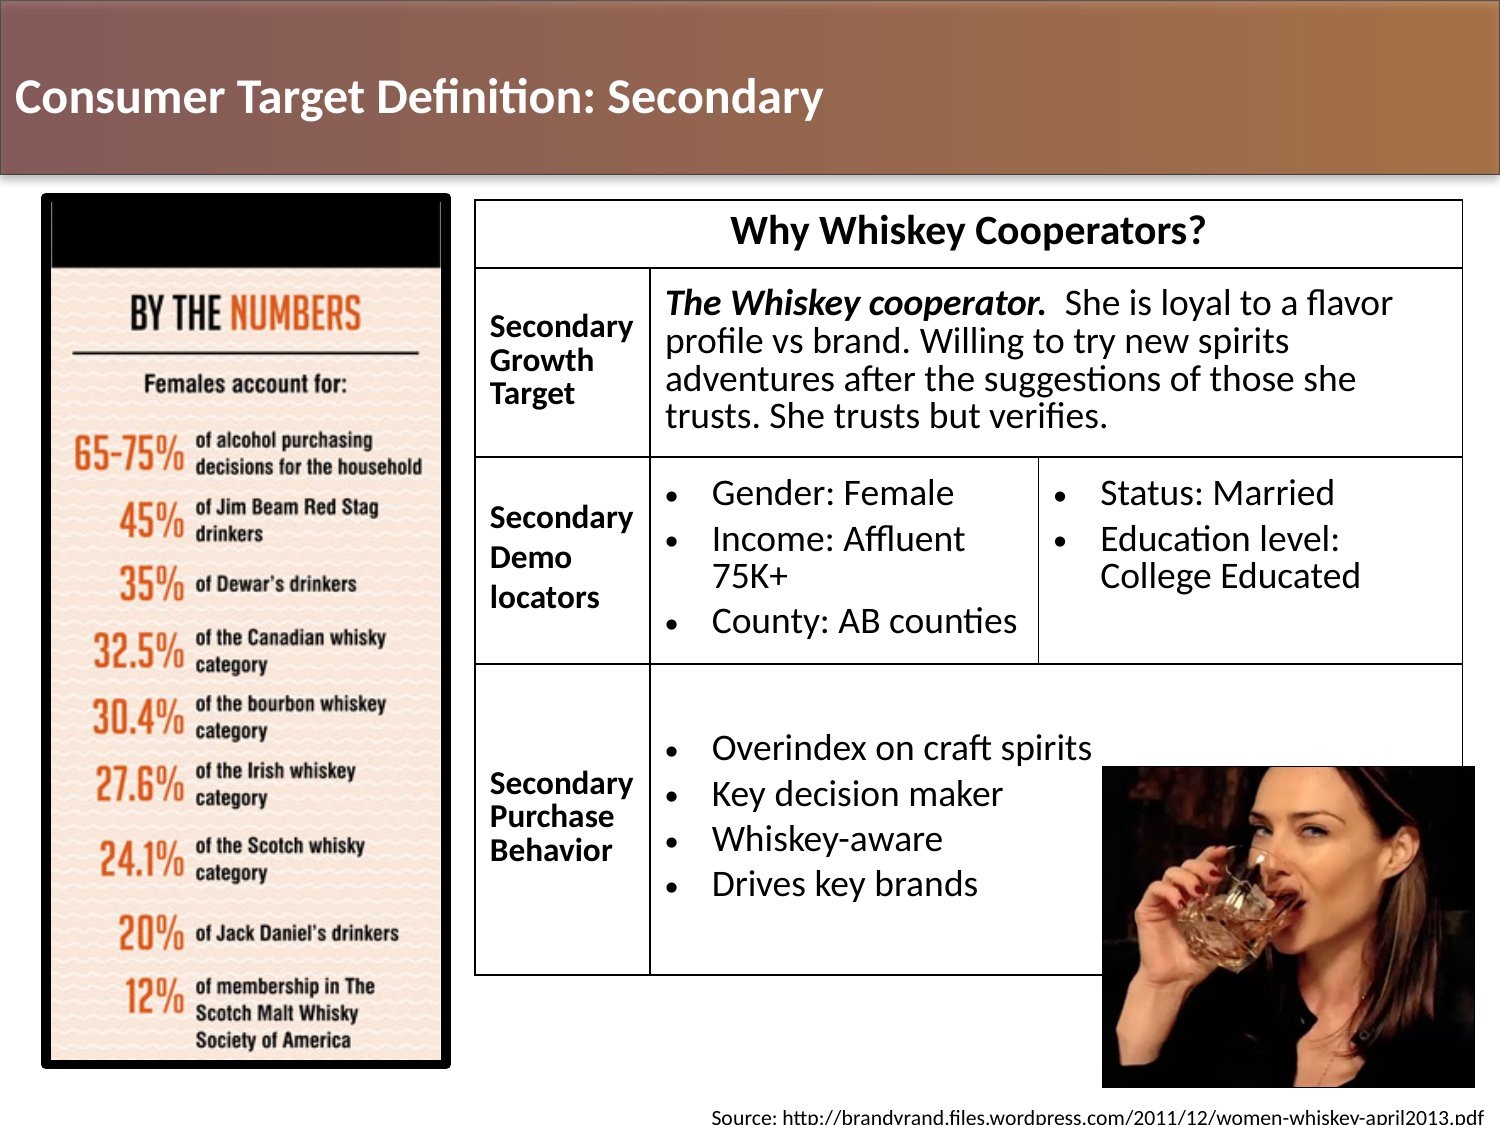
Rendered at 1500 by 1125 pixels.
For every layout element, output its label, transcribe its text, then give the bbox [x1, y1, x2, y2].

table_cell Status: Married Education level: College Educated [1039, 458, 1462, 663]
text_box Source: http://brandyrand.files.wordpress.com/2011/12/women-whiskey-april2013.pdf [0, 1091, 1500, 1125]
table_cell Secondary Growth Target [476, 269, 649, 456]
table_cell Secondary Demo locators [476, 458, 649, 663]
text_box Consumer Target Definition: Secondary [0, 0, 1500, 188]
picture [1102, 766, 1476, 1088]
table_cell The Whiskey cooperator. She is loyal to a flavor profile vs brand. Willing to try new spirits adventures after the suggestions of those she trusts. She trusts but verifies. [651, 269, 1462, 456]
picture [50, 201, 442, 1060]
table_cell Secondary Purchase Behavior [476, 665, 649, 974]
table_cell Gender: Female Income: Affluent 75K+ County: AB counties [651, 458, 1038, 663]
table_cell Overindex on craft spirits Key decision maker Whiskey-aware Drives key brands [651, 665, 1462, 974]
table_header Why Whiskey Cooperators? [476, 201, 1462, 267]
